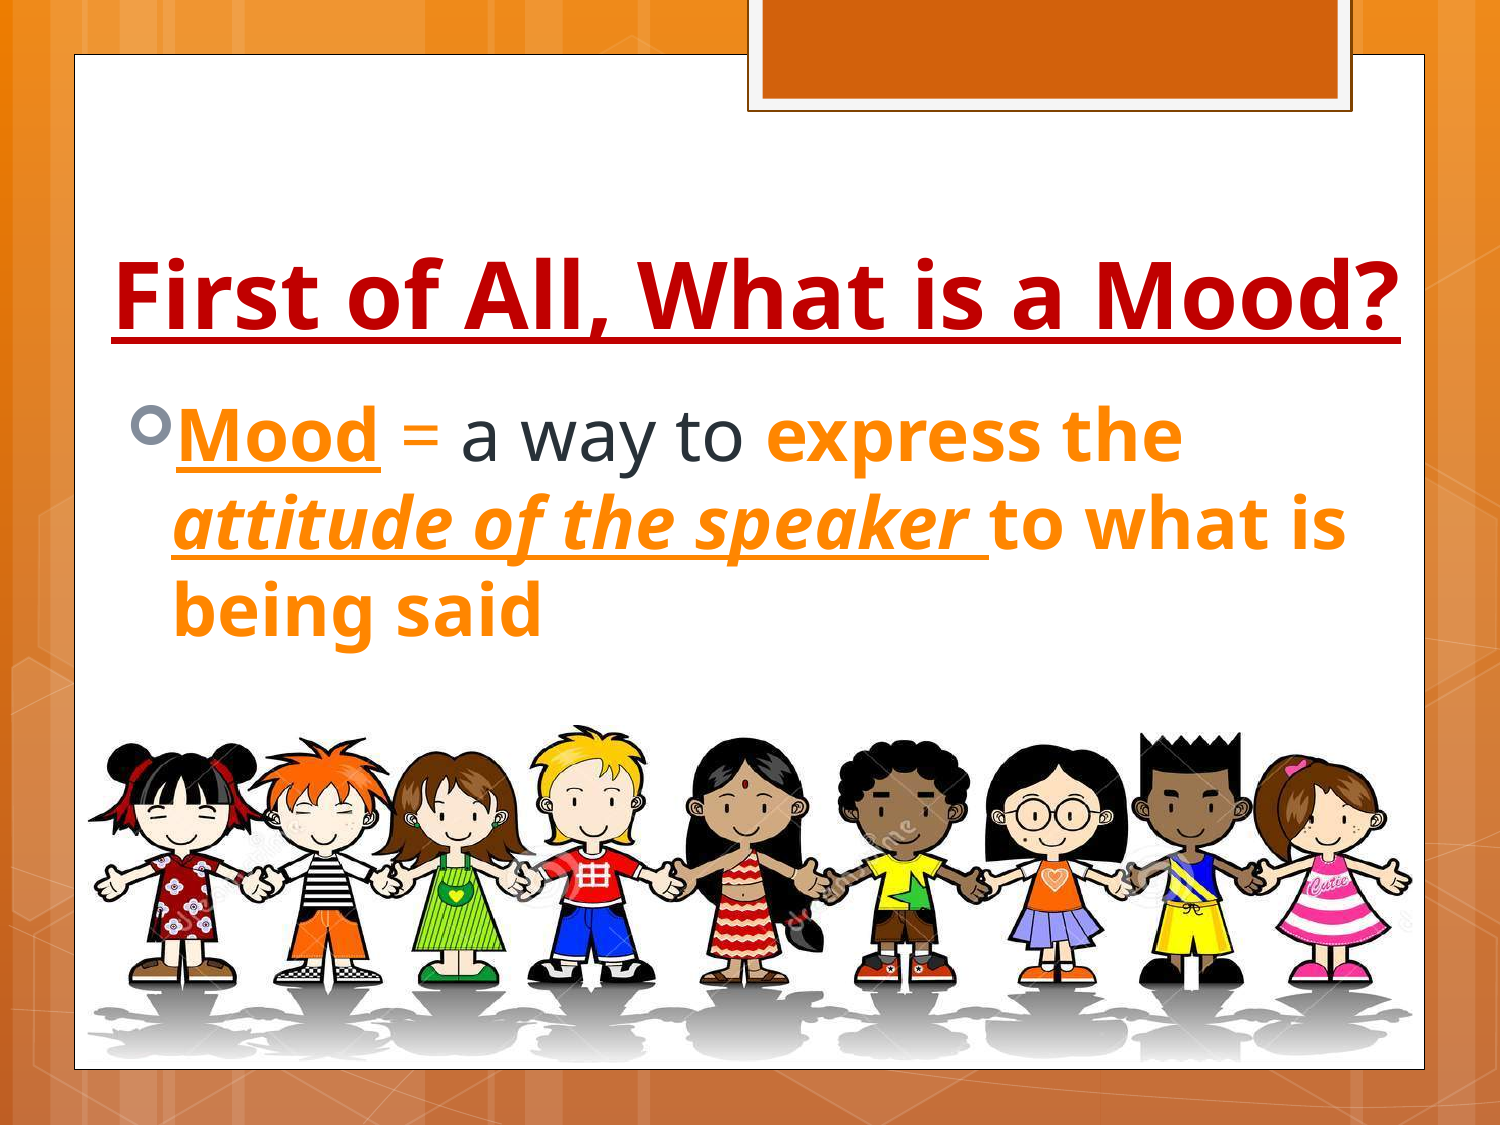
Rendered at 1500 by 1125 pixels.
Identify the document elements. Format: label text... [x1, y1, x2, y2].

picture [87, 724, 1413, 1063]
list Mood = a way to express the attitude of the speaker to what is being said [99, 381, 1400, 723]
title First of All, What is a Mood? [87, 168, 1425, 357]
